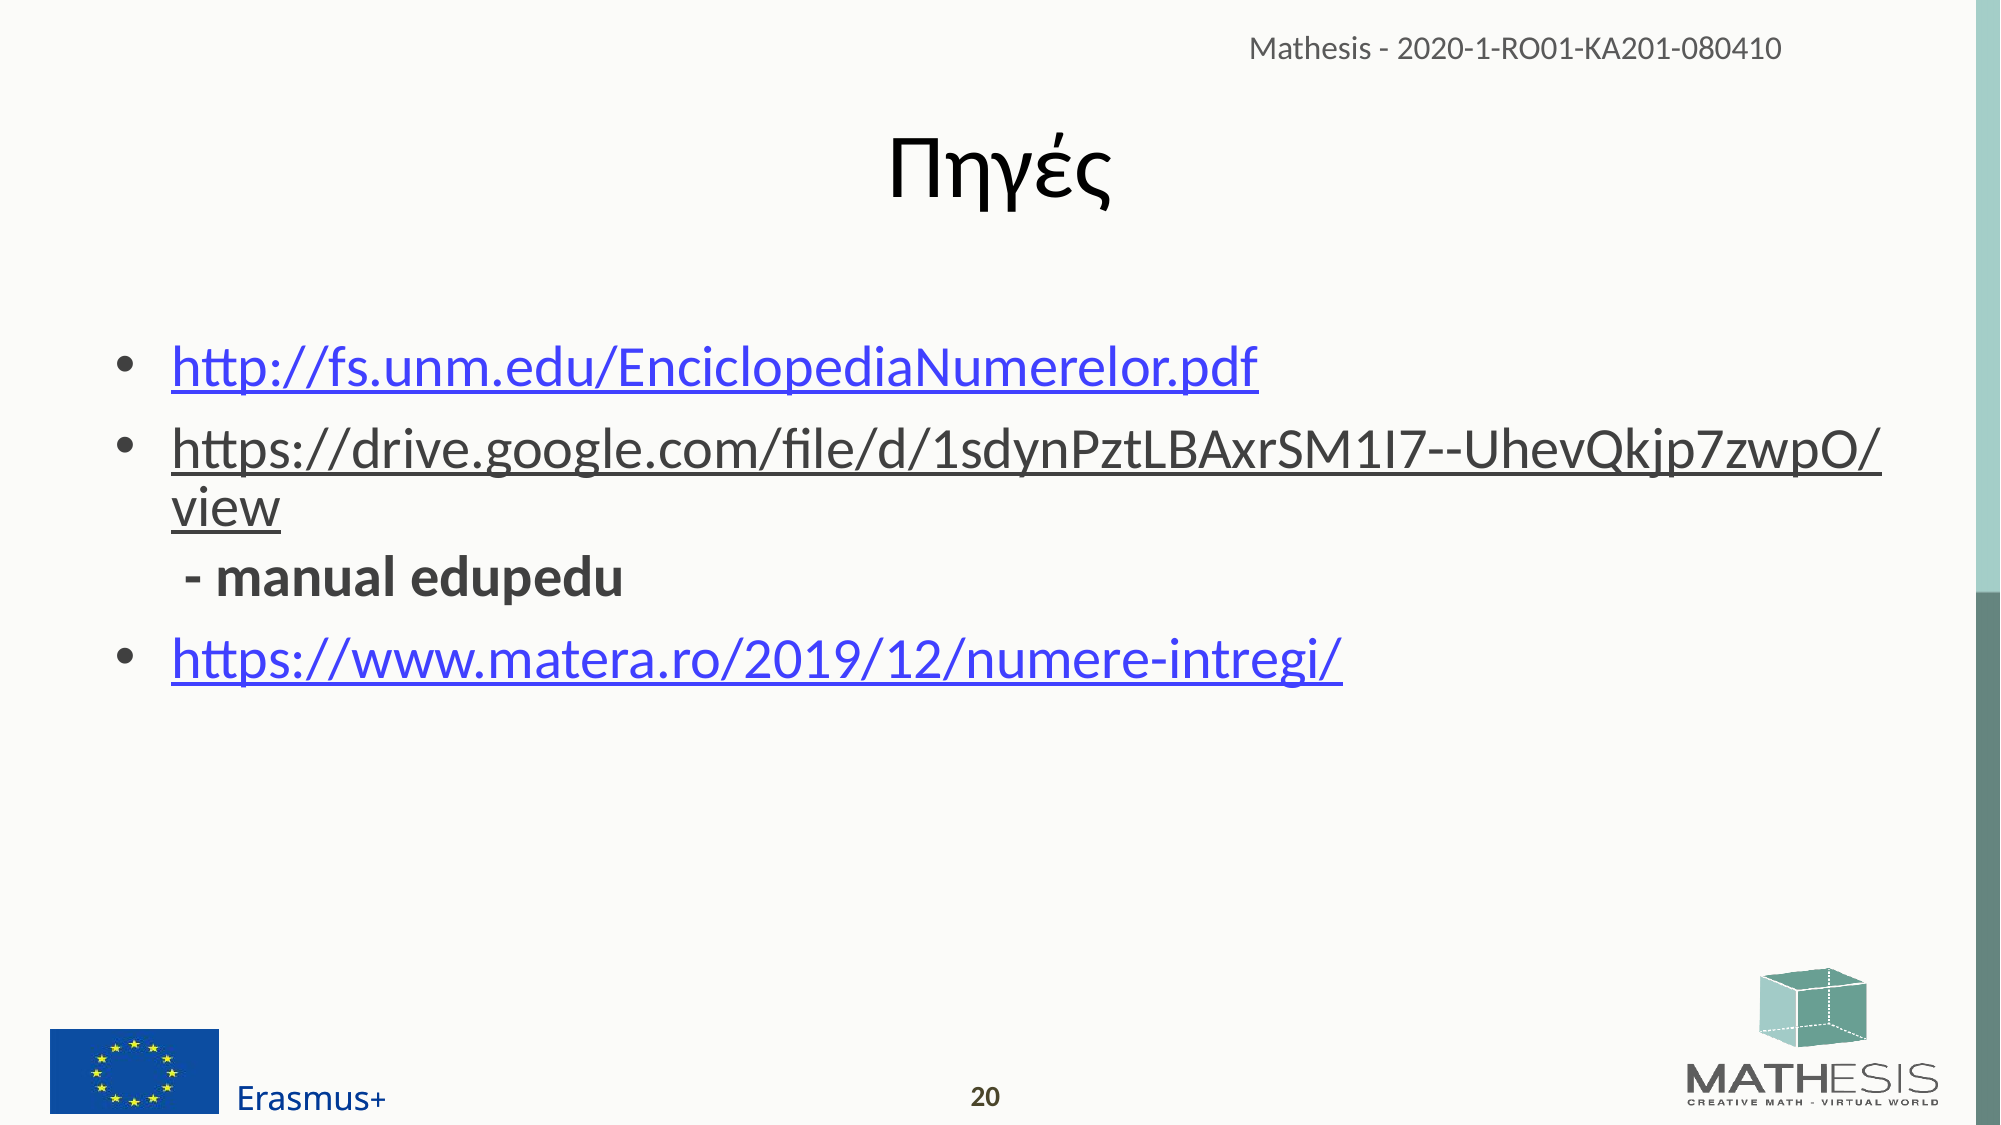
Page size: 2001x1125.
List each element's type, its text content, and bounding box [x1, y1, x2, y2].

list http://fs.unm.edu/EnciclopediaNumerelor.pdf https://drive.google.com/file/d/1sdynPztLBAxrSM1I7--UhevQkjp7zwpO/view - manual edupedu https://www.matera.ro/2019/12/numere-intregi/ [99, 320, 1900, 1005]
title Πηγές [99, 98, 1900, 287]
picture [50, 1029, 219, 1114]
